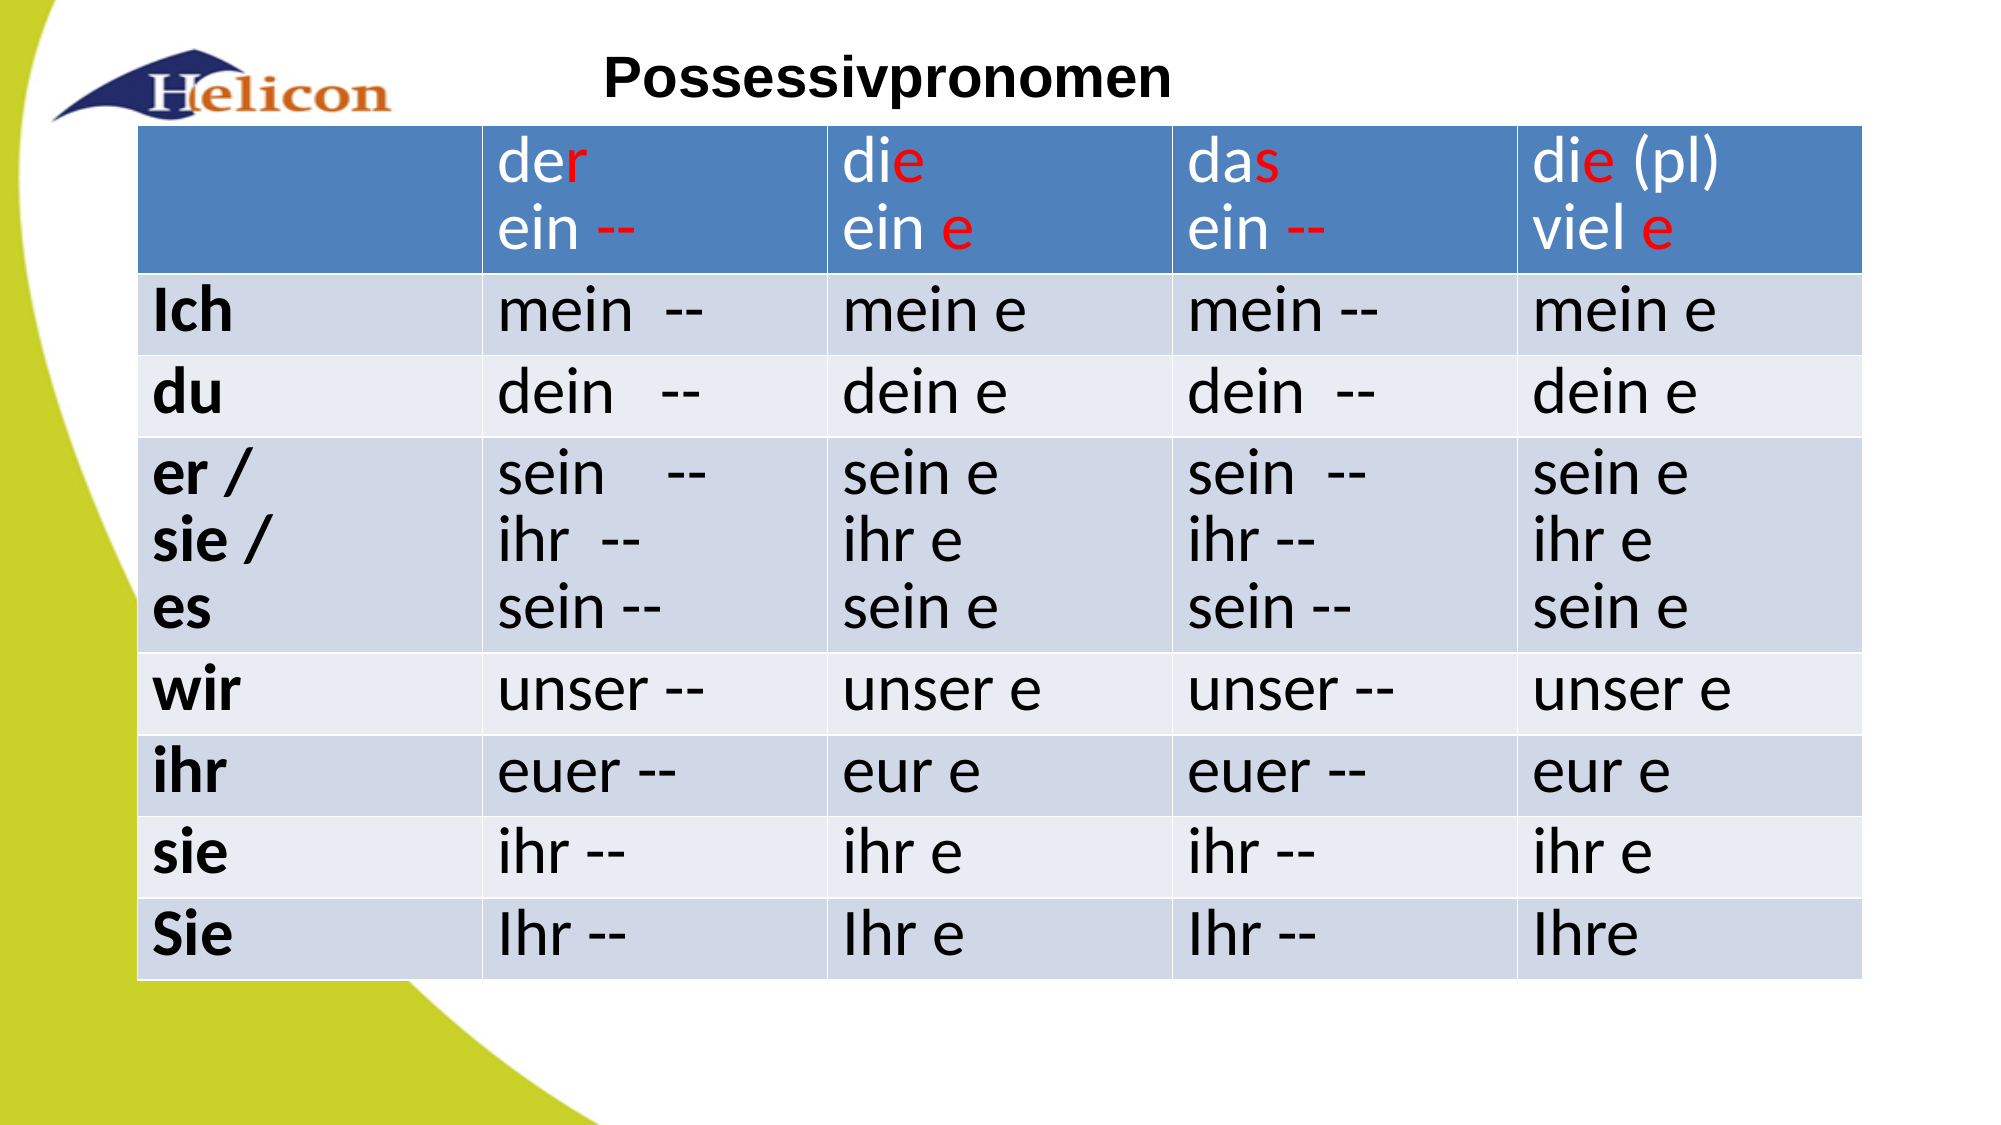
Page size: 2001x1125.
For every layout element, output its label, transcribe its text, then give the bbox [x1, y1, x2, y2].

table_cell mein -- [1173, 275, 1517, 355]
table_cell Ihr -- [1173, 899, 1517, 979]
table_cell Sie [138, 899, 482, 979]
table_header der ein -- [483, 126, 827, 273]
table_cell ihr e [828, 817, 1172, 897]
table_cell ihr [138, 736, 482, 816]
table_header [138, 126, 482, 273]
table_cell dein e [828, 356, 1172, 436]
table_cell ihr -- [483, 817, 827, 897]
table_cell mein e [1518, 275, 1862, 355]
table_cell euer -- [1173, 736, 1517, 816]
table_cell Ihr e [828, 899, 1172, 979]
table_cell sein e ihr e sein e [828, 438, 1172, 652]
table_cell wir [138, 654, 482, 734]
table_cell ihr e [1518, 817, 1862, 897]
table_cell unser e [1518, 654, 1862, 734]
table_cell euer -- [483, 736, 827, 816]
table_cell du [138, 356, 482, 436]
table_cell mein -- [483, 275, 827, 355]
table_cell sein e ihr e sein e [1518, 438, 1862, 652]
table_cell mein e [828, 275, 1172, 355]
table_header die (pl) viel e [1518, 126, 1862, 273]
table_cell eur e [828, 736, 1172, 816]
table_cell sein -- ihr -- sein -- [1173, 438, 1517, 652]
table_cell er / sie / es [138, 438, 482, 652]
table_cell sie [138, 817, 482, 897]
table_cell Ich [138, 275, 482, 355]
table_cell unser -- [1173, 654, 1517, 734]
table_cell eur e [1518, 736, 1862, 816]
table_cell unser -- [483, 654, 827, 734]
table_cell ihr -- [1173, 817, 1517, 897]
table_header das ein -- [1173, 126, 1517, 273]
table_cell Ihr -- [483, 899, 827, 979]
table_cell dein -- [483, 356, 827, 436]
table_cell unser e [828, 654, 1172, 734]
picture [0, 0, 2000, 1125]
table_cell sein -- ihr -- sein -- [483, 438, 827, 652]
table_cell Ihre [1518, 899, 1862, 979]
table_cell dein e [1518, 356, 1862, 436]
title Possessivpronomen [588, 0, 2000, 184]
table_header die ein e [828, 126, 1172, 273]
table_cell dein -- [1173, 356, 1517, 436]
